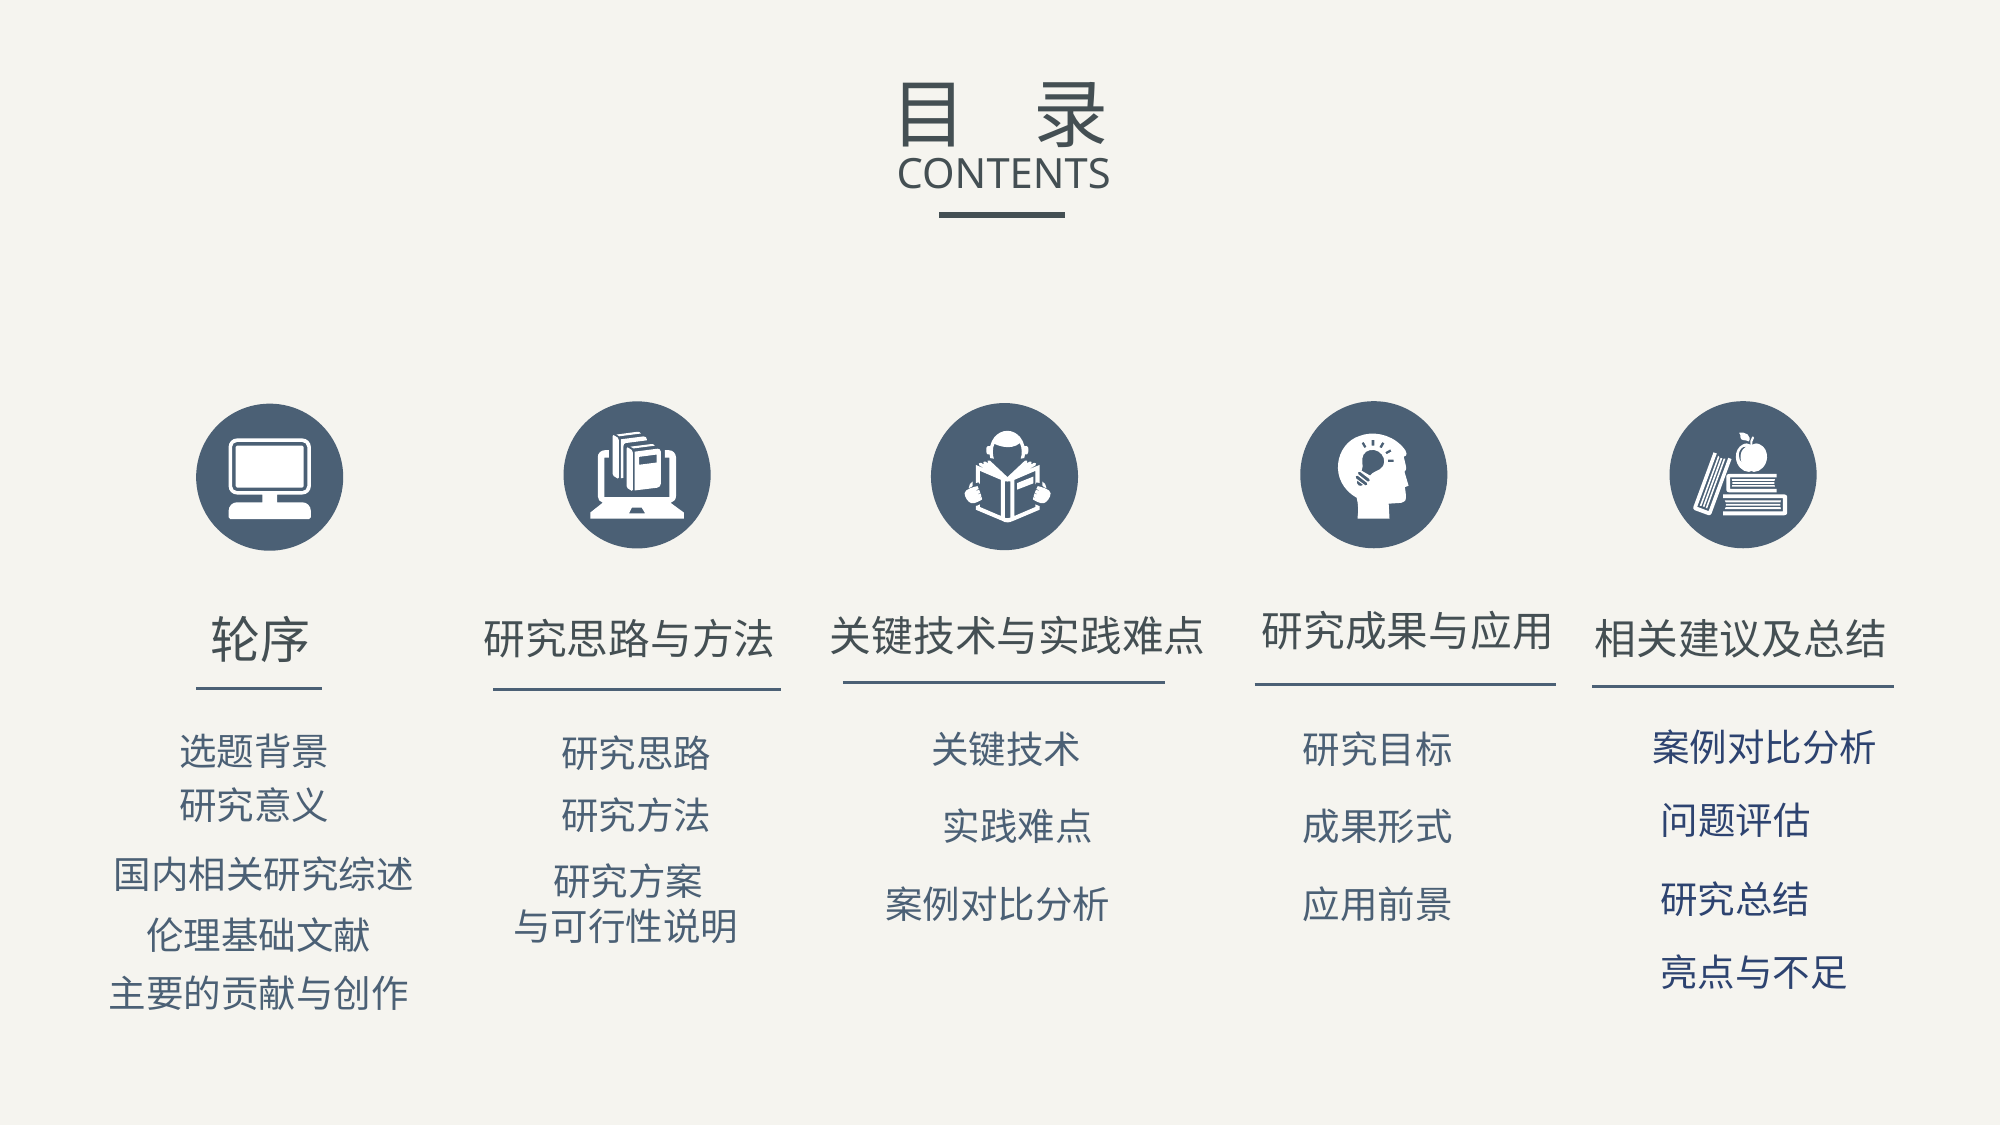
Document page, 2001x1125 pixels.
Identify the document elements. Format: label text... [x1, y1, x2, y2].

text_box 应用前景 [1302, 880, 1637, 926]
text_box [196, 403, 344, 551]
text_box 案例对比分析 [1652, 723, 2000, 769]
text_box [1300, 401, 1448, 549]
text_box 目 录 [876, 58, 1124, 164]
text_box 研究意义 [179, 781, 623, 827]
text_box 关键技术 [930, 725, 1302, 771]
text_box 实践难点 [942, 802, 1165, 848]
text_box 研究思路与方法 [468, 605, 1060, 670]
text_box 研究总结 [1660, 875, 2000, 921]
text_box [563, 401, 711, 549]
text_box 国内相关研究综述 [113, 850, 684, 896]
text_box 成果形式 [1302, 802, 1563, 848]
text_box 案例对比分析 [885, 880, 1219, 926]
text_box CONTENTS [881, 139, 1126, 205]
text_box 关键技术与实践难点 [786, 602, 1570, 668]
text_box 相关建议及总结 [1579, 605, 2000, 670]
text_box 研究目标 [1302, 725, 1563, 771]
text_box 研究方案 与可行性说明 [513, 858, 744, 949]
text_box 研究思路 [560, 730, 865, 776]
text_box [1669, 401, 1817, 549]
text_box 选题背景 [179, 727, 623, 773]
text_box 问题评估 [1660, 797, 2000, 843]
text_box 研究成果与应用 [1218, 597, 1880, 663]
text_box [930, 403, 1079, 551]
text_box 伦理基础文献 [146, 911, 591, 957]
text_box 轮序 [196, 601, 424, 677]
text_box 亮点与不足 [1660, 949, 2000, 995]
text_box 研究方法 [560, 792, 1125, 838]
text_box 主要的贡献与创作 [108, 969, 629, 1015]
